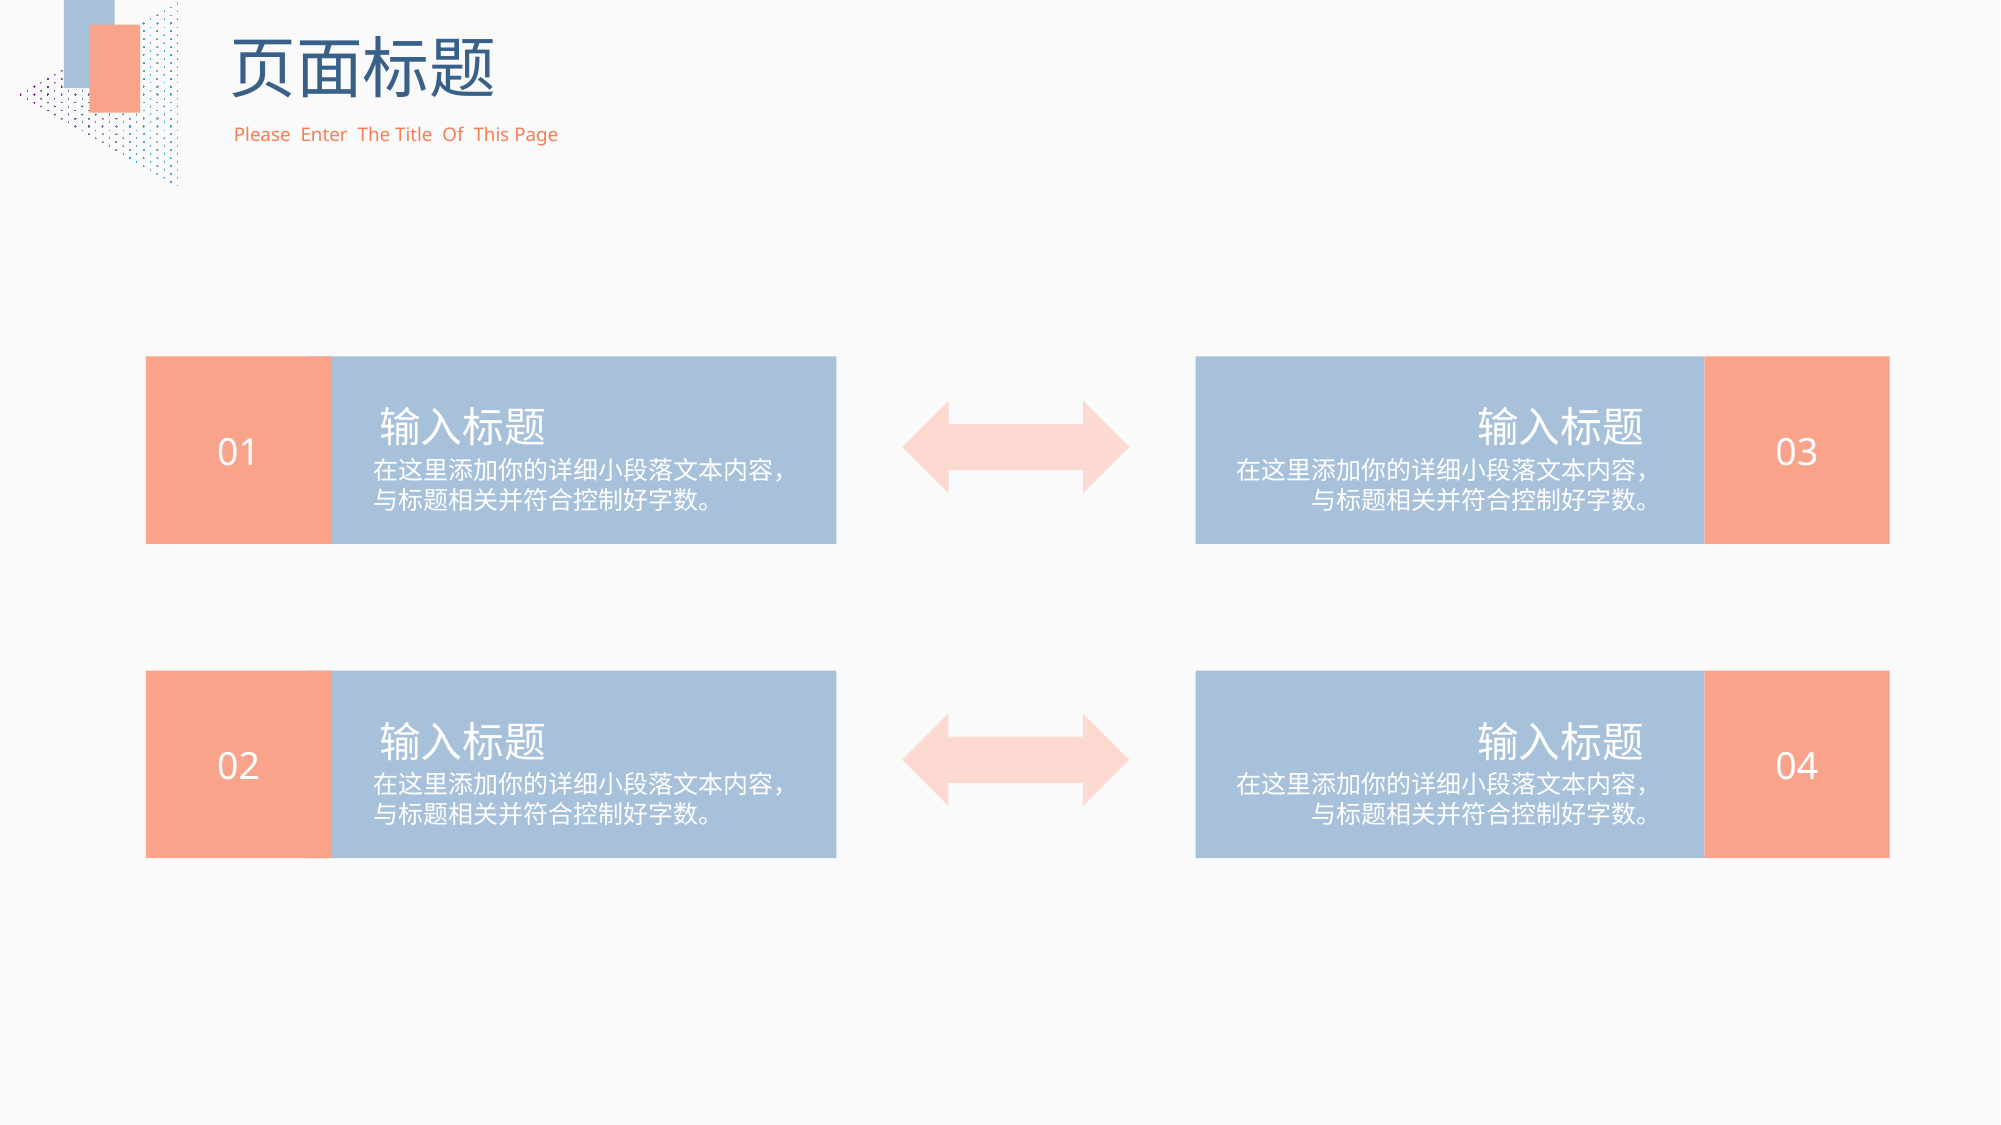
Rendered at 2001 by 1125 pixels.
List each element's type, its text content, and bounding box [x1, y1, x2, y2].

text_box 04 [1703, 670, 1891, 859]
text_box 输入标题 [1312, 683, 1659, 773]
text_box [1194, 670, 1703, 859]
text_box 01 [145, 355, 332, 545]
text_box [900, 398, 1131, 496]
text_box 输入标题 [364, 368, 711, 459]
text_box 在这里添加你的详细小段落文本内容，与标题相关并符合控制好字数。 [1215, 446, 1677, 522]
text_box 输入标题 [364, 683, 711, 773]
text_box 在这里添加你的详细小段落文本内容，与标题相关并符合控制好字数。 [1215, 761, 1677, 836]
text_box 页面标题 [214, 18, 682, 114]
text_box 输入标题 [1312, 368, 1659, 459]
text_box [332, 670, 837, 859]
text_box 03 [1703, 355, 1891, 545]
text_box 02 [145, 670, 332, 859]
text_box [900, 710, 1131, 809]
text_box 在这里添加你的详细小段落文本内容，与标题相关并符合控制好字数。 [359, 761, 797, 836]
text_box Please Enter The Title Of This Page [219, 114, 686, 153]
text_box [1194, 355, 1703, 545]
text_box [332, 355, 837, 545]
text_box 在这里添加你的详细小段落文本内容，与标题相关并符合控制好字数。 [359, 446, 797, 522]
